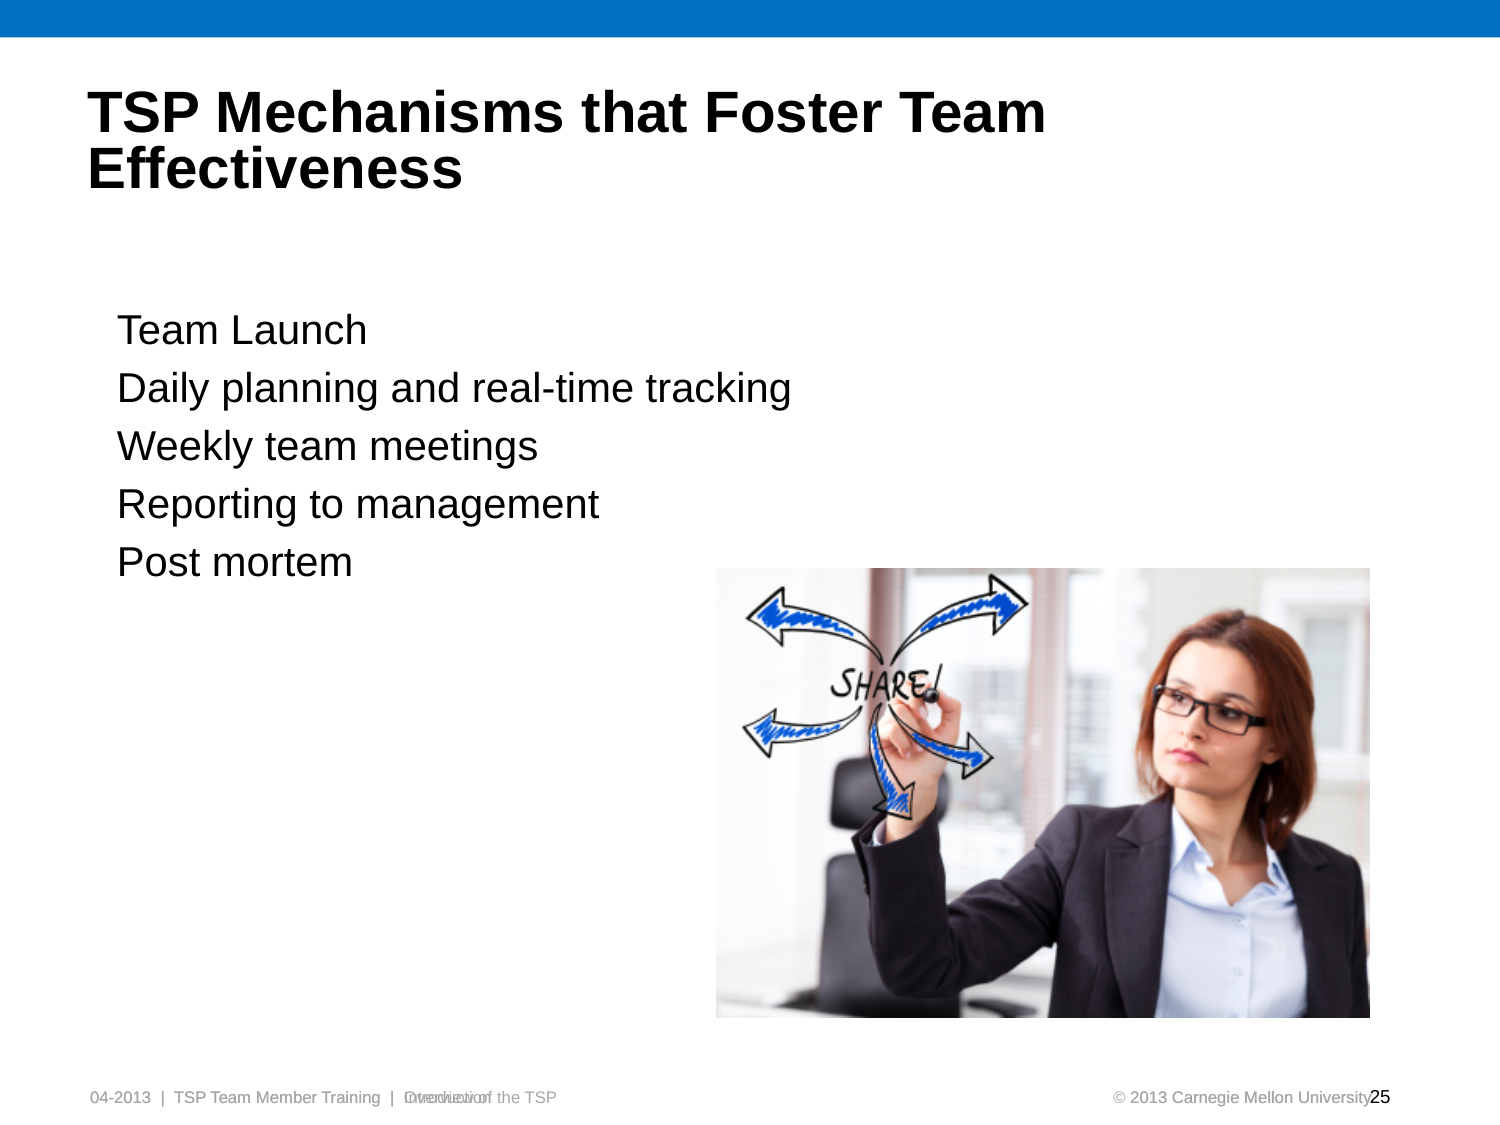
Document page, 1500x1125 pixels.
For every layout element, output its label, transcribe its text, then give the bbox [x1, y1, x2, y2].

title TSP Mechanisms that Foster Team Effectiveness [87, 87, 1439, 226]
picture [716, 568, 1370, 1018]
list Team Launch Daily planning and real-time tracking Weekly team meetings Reporting to management Post mortem [116, 306, 1469, 1026]
